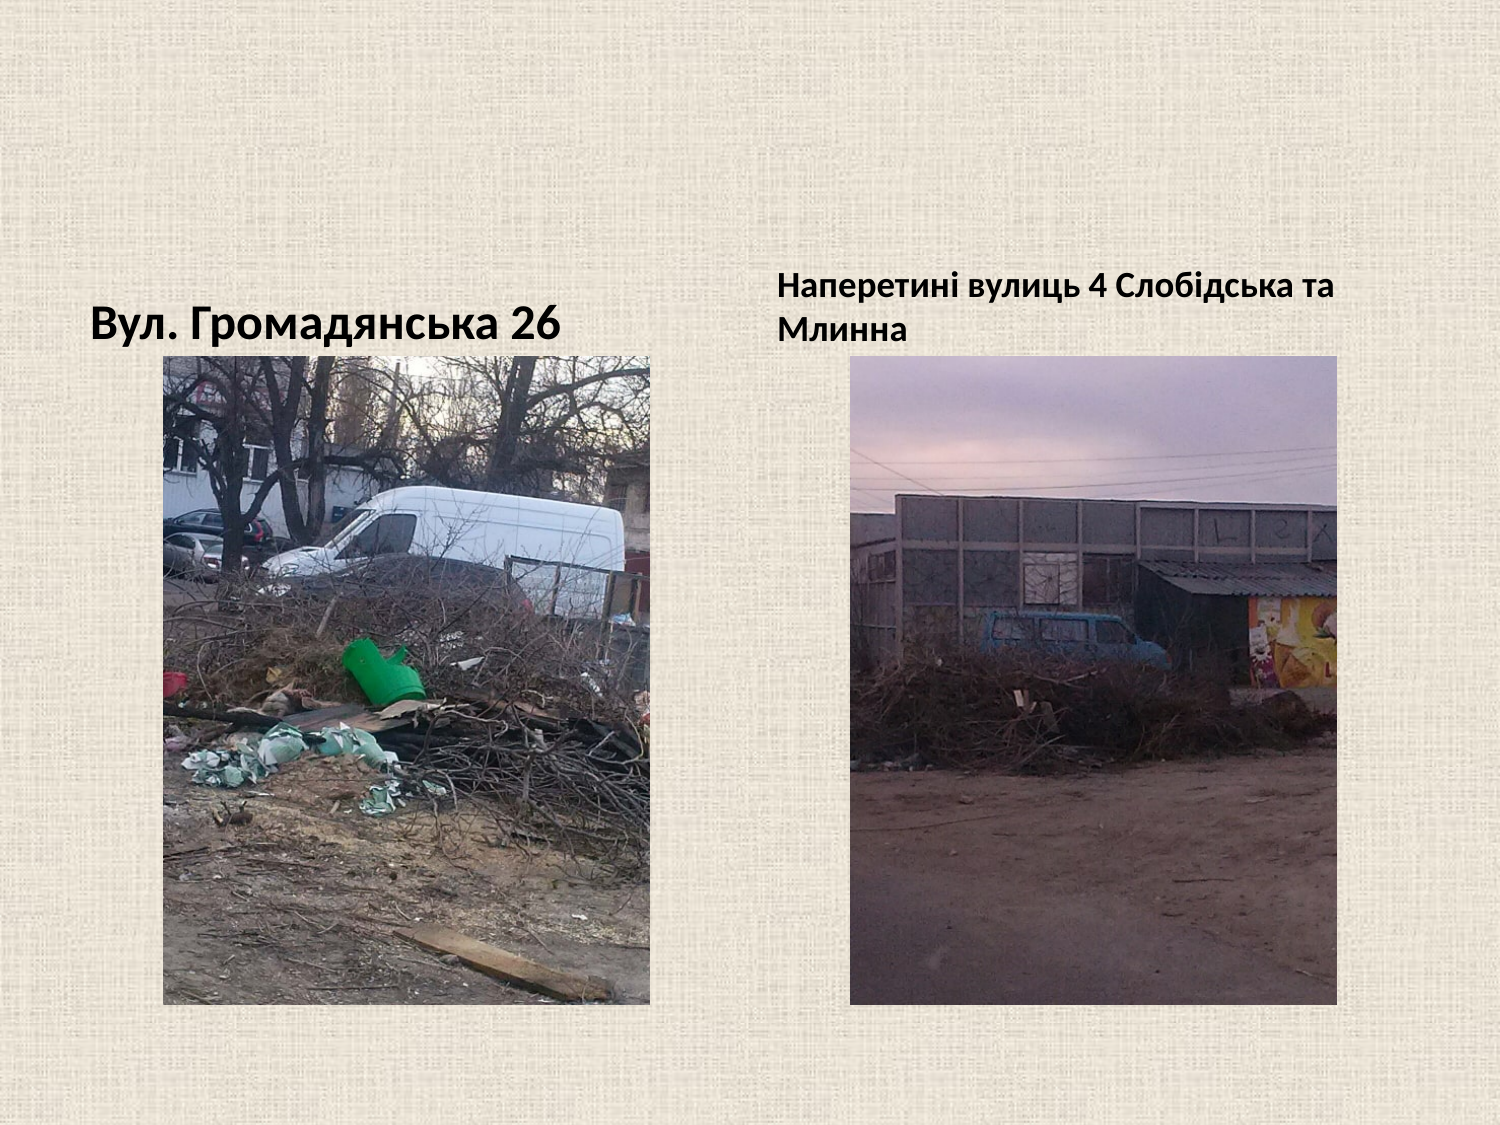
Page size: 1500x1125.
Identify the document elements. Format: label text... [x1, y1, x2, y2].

list Наперетині вулиць 4 Слобідська та Млинна [761, 251, 1425, 357]
list Вул. Громадянська 26 [75, 251, 738, 357]
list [162, 356, 650, 1006]
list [850, 356, 1337, 1006]
